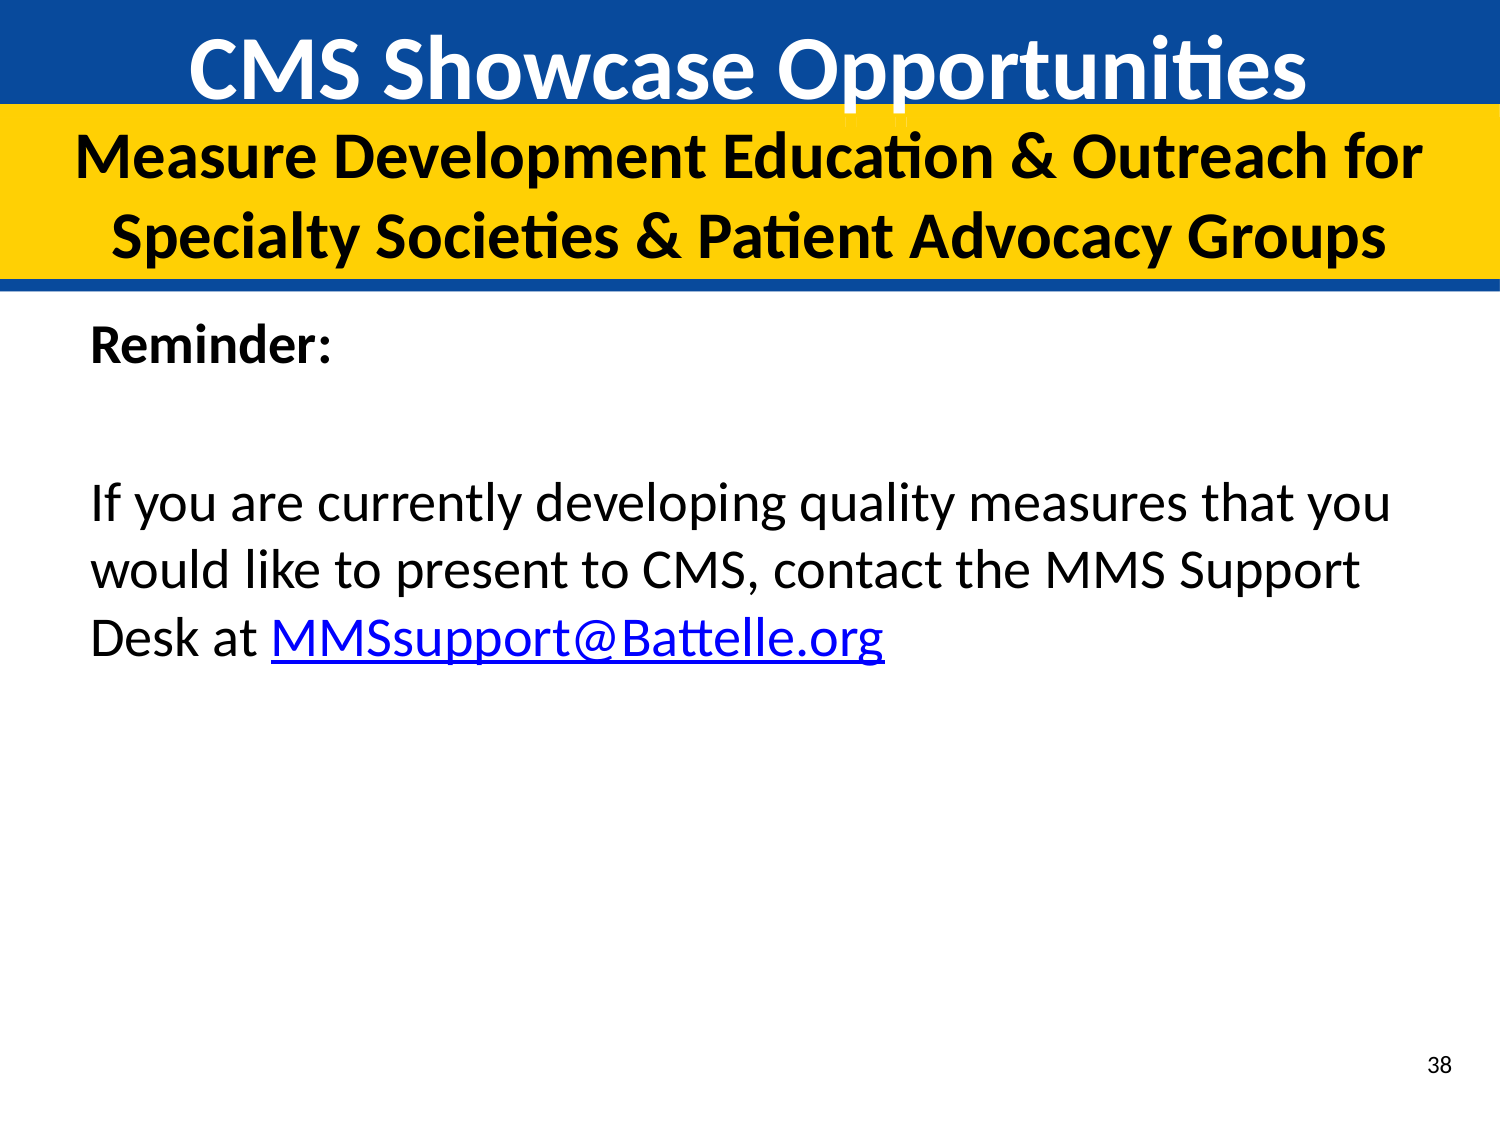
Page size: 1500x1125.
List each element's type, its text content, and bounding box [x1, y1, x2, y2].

list Reminder: If you are currently developing quality measures that you would like to present to CMS, contact the MMS Support Desk at MMSsupport@Battelle.org [0, 299, 1475, 1005]
title CMS Showcase Opportunities [0, 0, 1500, 104]
text_box Measure Development Education & Outreach for Specialty Societies & Patient Advocacy Groups [0, 118, 1500, 279]
